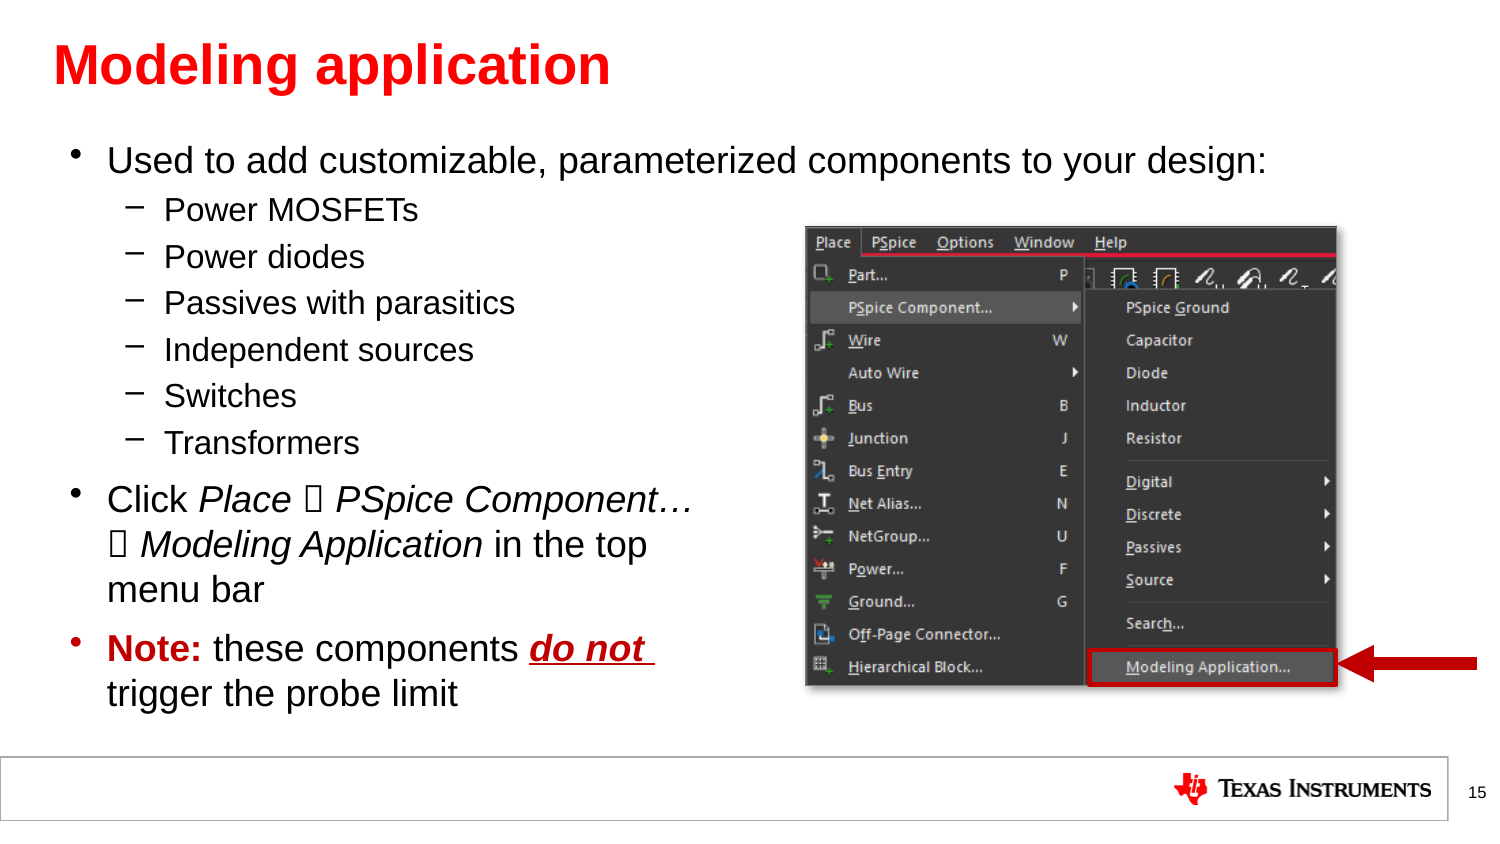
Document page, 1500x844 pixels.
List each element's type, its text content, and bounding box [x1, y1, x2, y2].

list Used to add customizable, parameterized components to your design: Power MOSFETs Power diodes Passives with parasitics Independent sources Switches Transformers Click Place  PSpice Component…  Modeling Application in the top menu bar Note: these components do not trigger the probe limit [54, 128, 1444, 738]
picture [1174, 801, 1431, 805]
title Modeling application [37, 17, 1426, 119]
picture [805, 226, 1337, 686]
slide_number 15 [1151, 774, 1500, 801]
